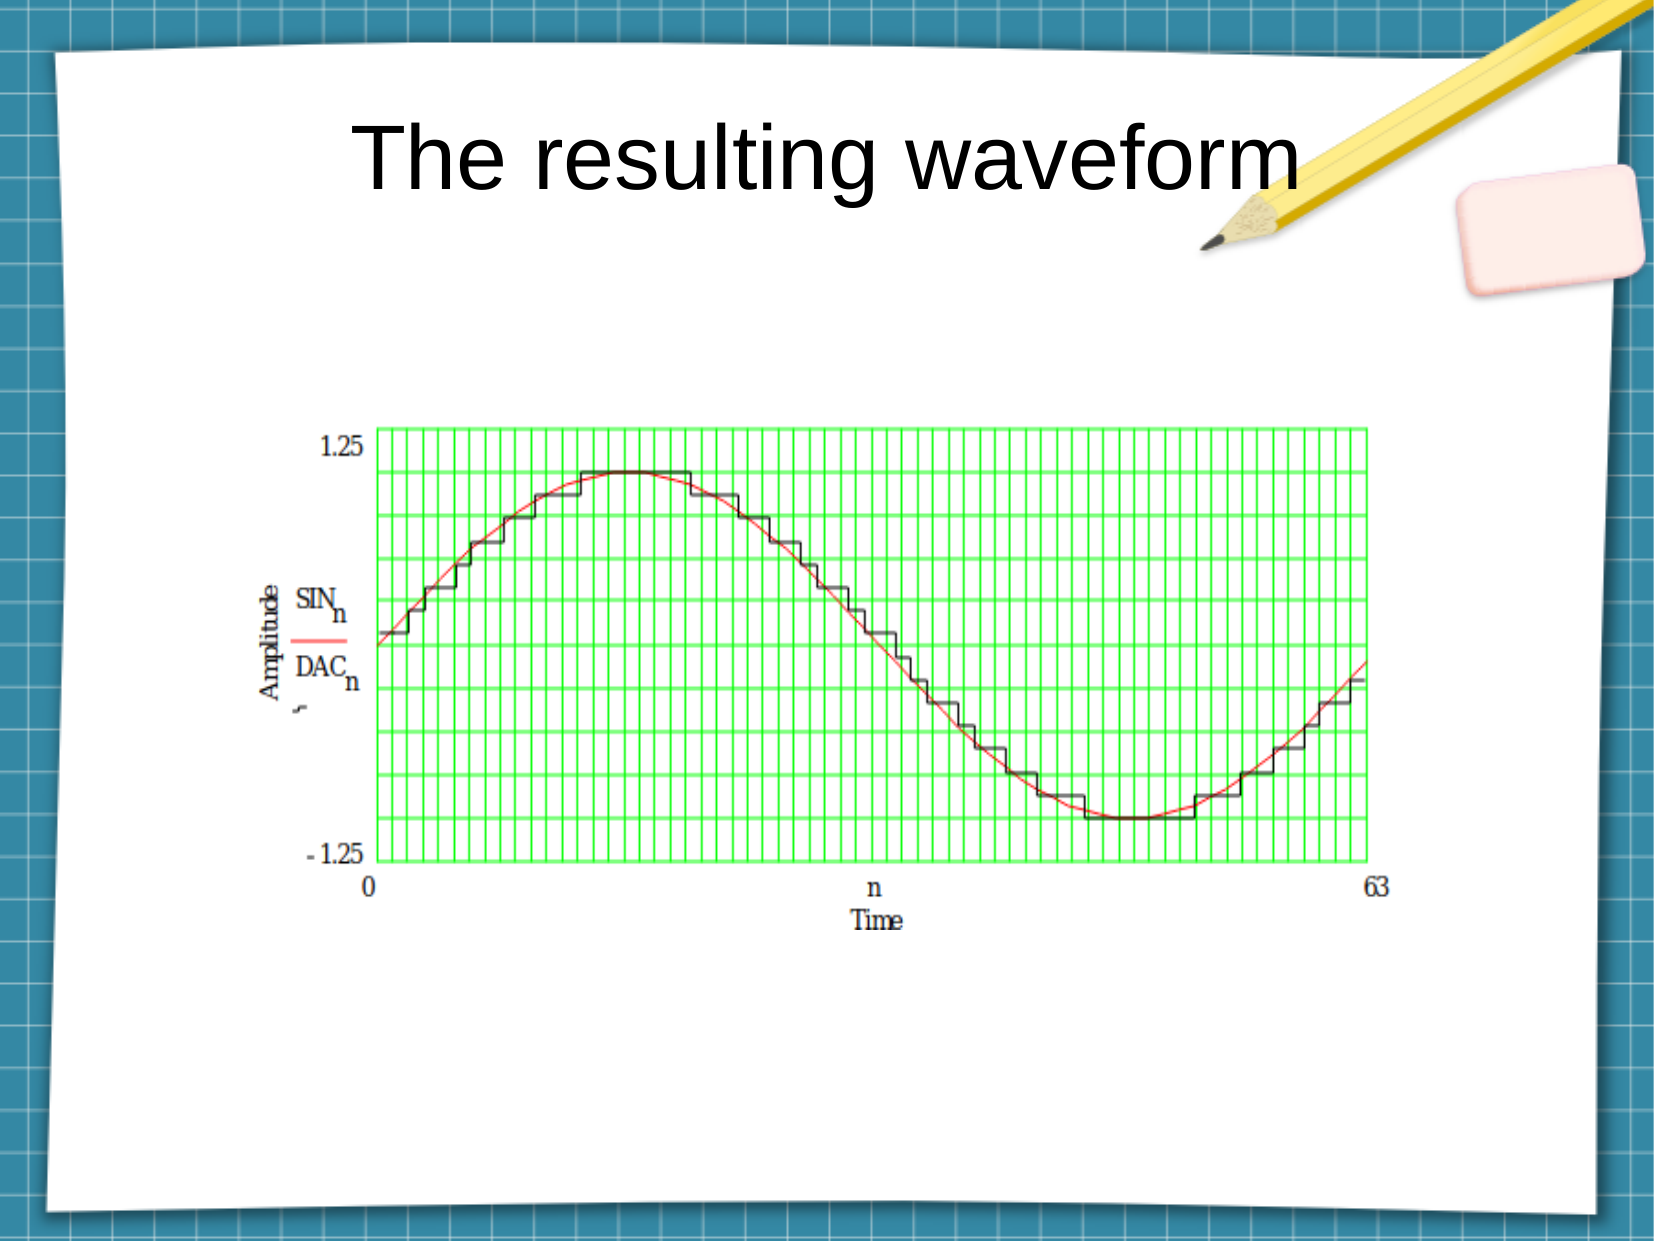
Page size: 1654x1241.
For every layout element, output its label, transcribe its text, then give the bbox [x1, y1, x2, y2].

picture [0, 0, 1654, 1241]
text_box The resulting waveform [82, 97, 1571, 208]
text_box [82, 49, 1571, 97]
text_box [82, 208, 1571, 257]
text_box [82, 290, 1571, 1010]
